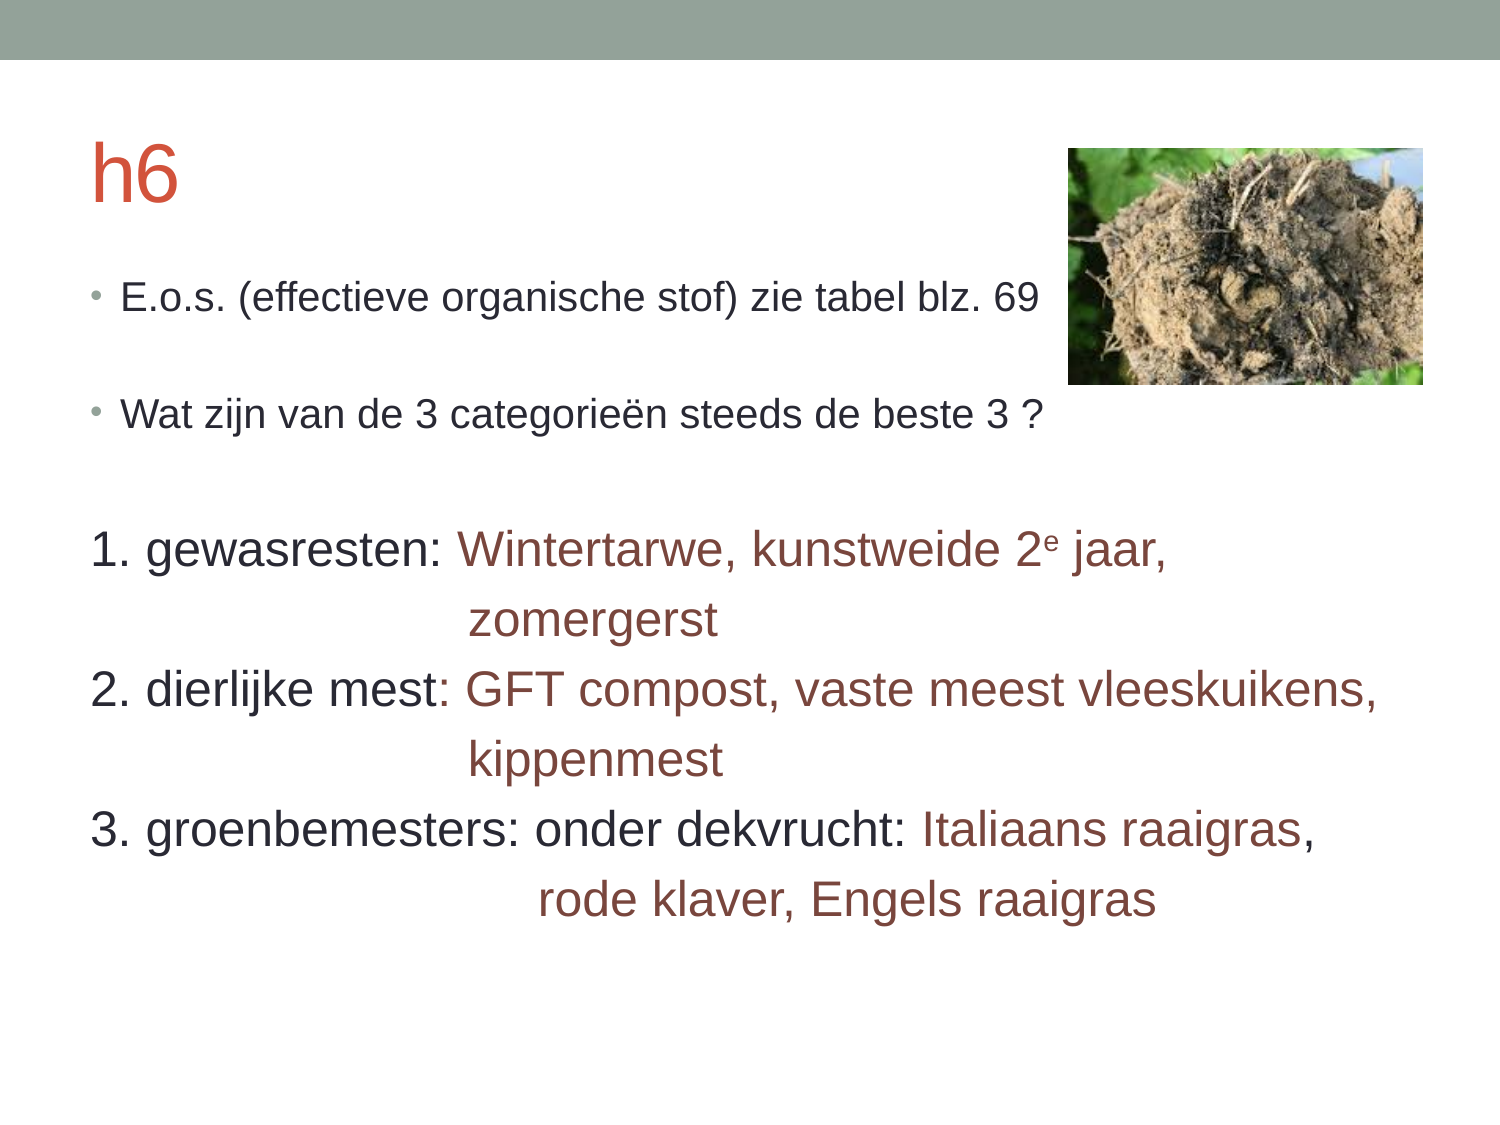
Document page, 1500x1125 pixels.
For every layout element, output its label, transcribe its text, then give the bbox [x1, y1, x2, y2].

title h6 [75, 87, 1425, 250]
list E.o.s. (effectieve organische stof) zie tabel blz. 69 Wat zijn van de 3 categorieën steeds de beste 3 ? 1. gewasresten: Wintertarwe, kunstweide 2e jaar, zomergerst 2. dierlijke mest: GFT compost, vaste meest vleeskuikens, kippenmest 3. groenbemesters: onder dekvrucht: Italiaans raaigras, rode klaver, Engels raaigras [75, 262, 1425, 1063]
picture [1068, 148, 1423, 386]
